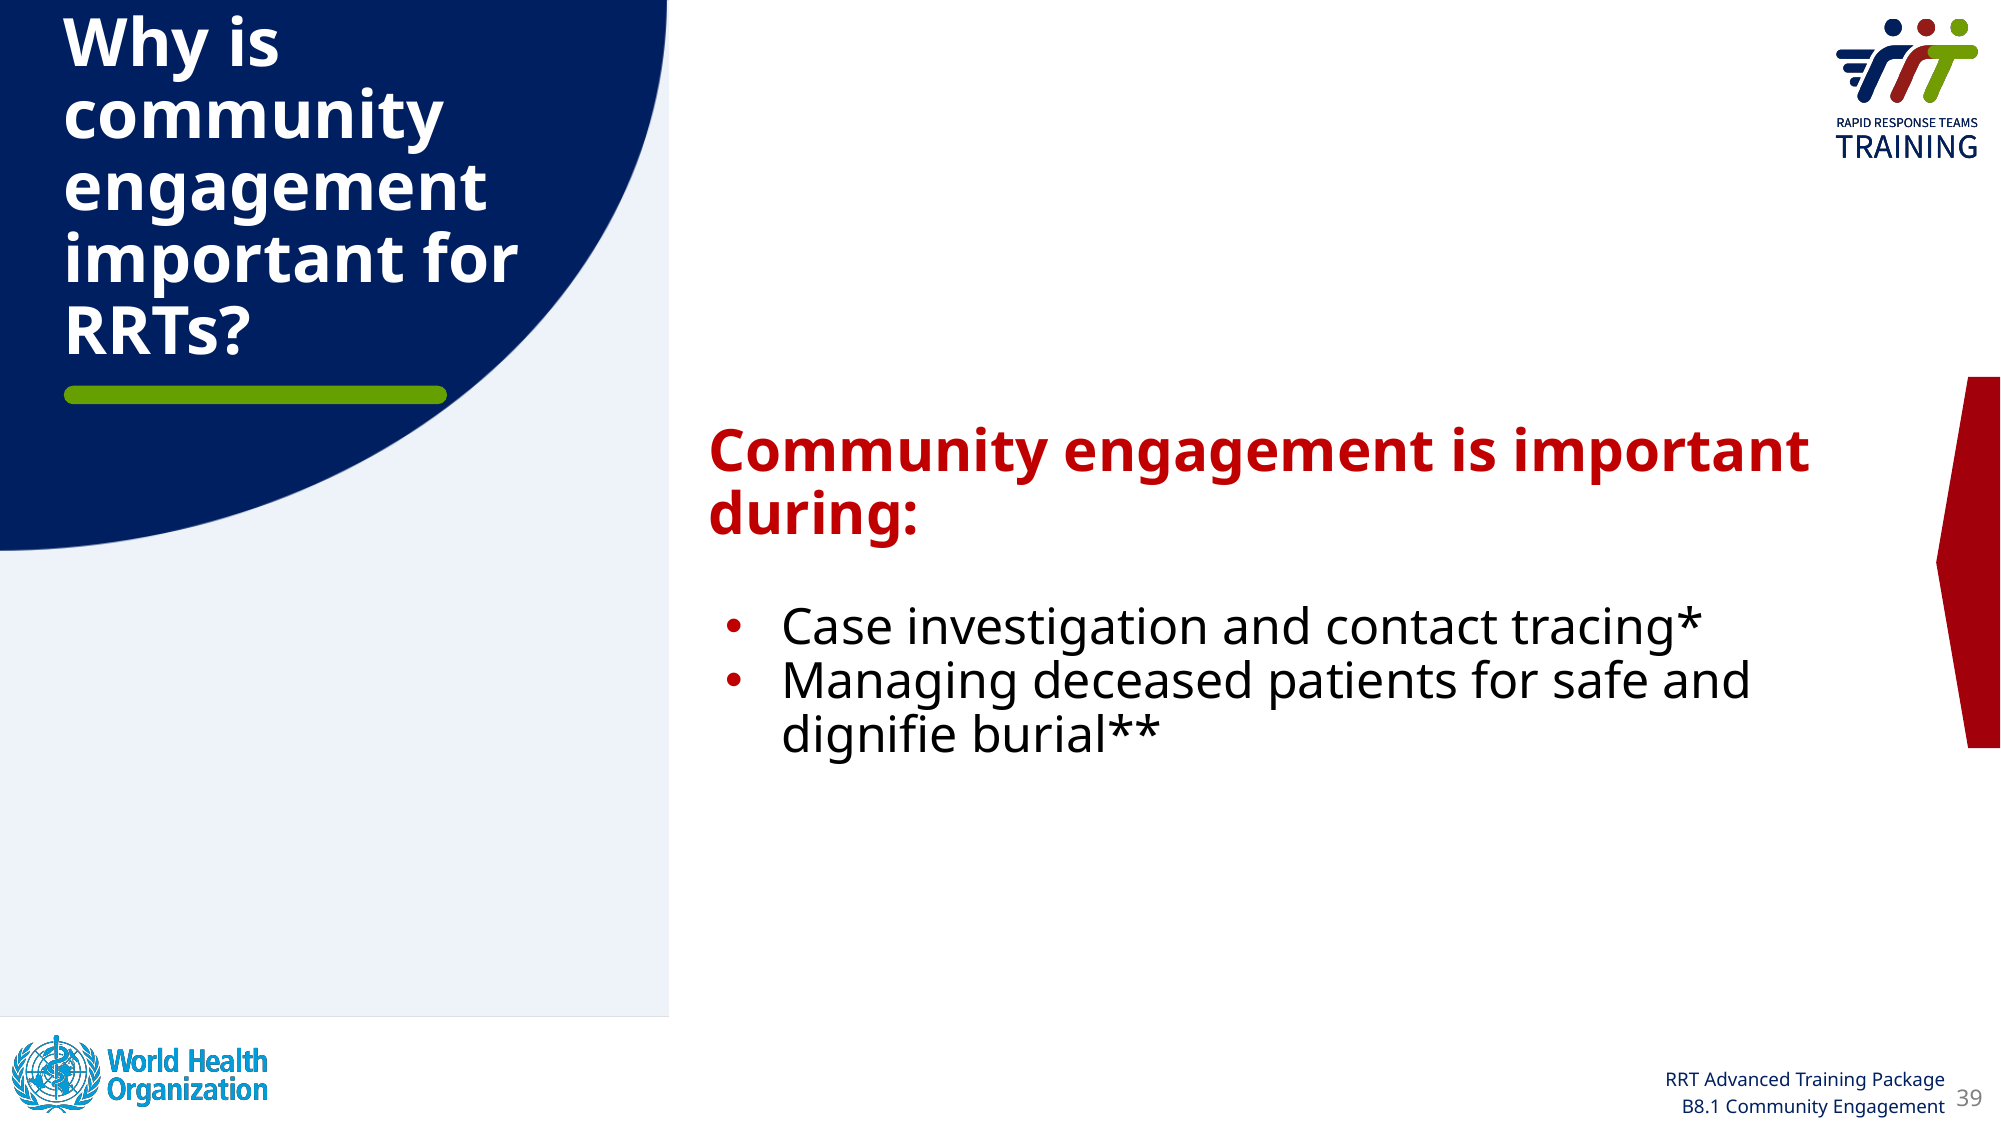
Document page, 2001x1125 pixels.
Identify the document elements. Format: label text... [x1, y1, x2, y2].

picture [34, 1054, 43, 1078]
picture [46, 1056, 54, 1062]
picture [12, 1035, 54, 1068]
picture [71, 1053, 90, 1091]
picture [40, 1062, 47, 1070]
list Community engagement is important during: Case investigation and contact tracing* Managing deceased patients for safe and dignifie burial** [700, 352, 1937, 773]
picture [50, 1108, 62, 1113]
picture [22, 1062, 26, 1077]
picture [24, 1054, 36, 1087]
text_box Why is community engagement important for RRTs? [63, 230, 600, 369]
picture [59, 1035, 267, 1113]
picture [30, 1083, 37, 1091]
picture [0, 0, 669, 1018]
picture [36, 1088, 78, 1105]
picture [12, 1083, 48, 1113]
text_box [63, 385, 448, 405]
picture [1835, 19, 1978, 167]
